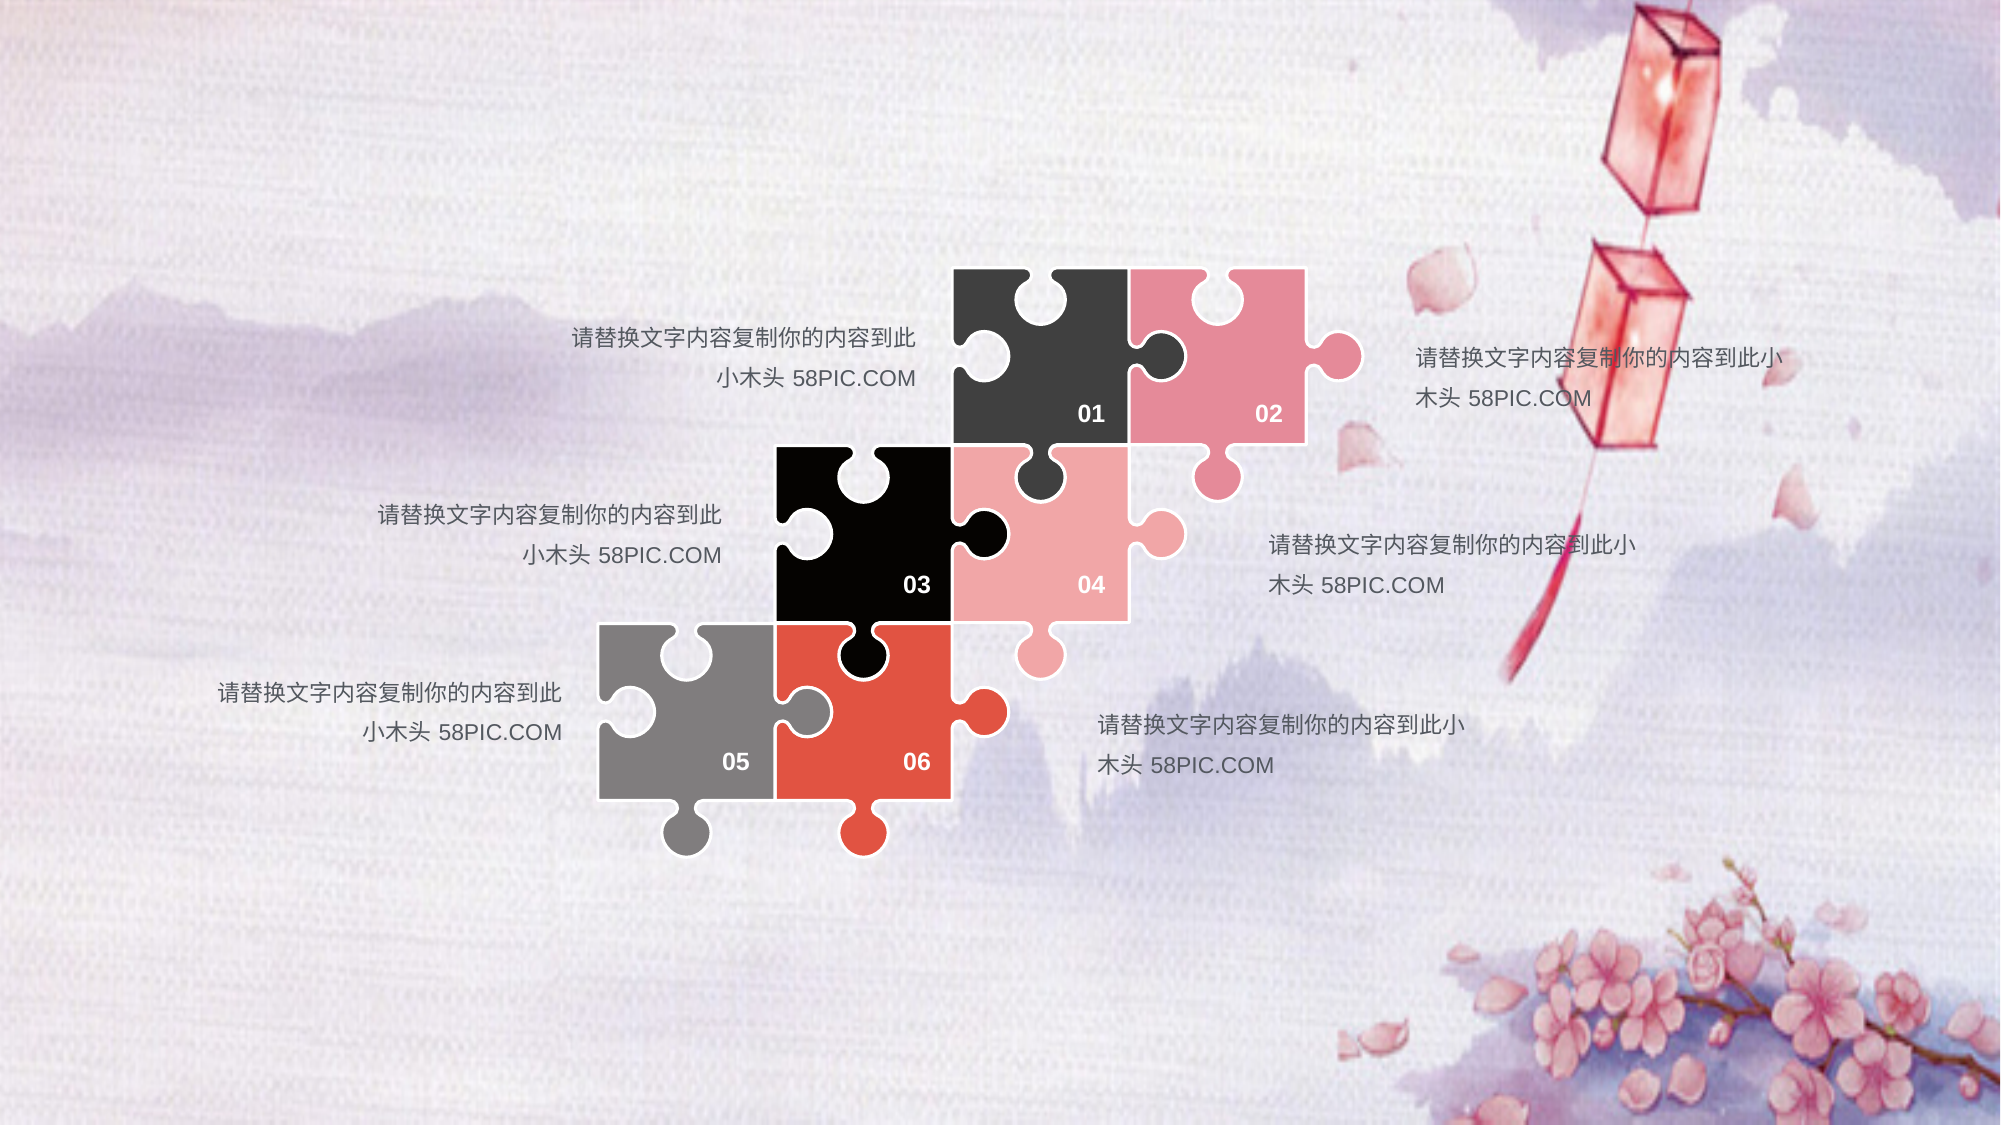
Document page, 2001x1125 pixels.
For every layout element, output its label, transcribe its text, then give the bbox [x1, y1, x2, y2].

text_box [1129, 267, 1364, 502]
picture [0, 0, 2001, 1125]
text_box 请替换文字内容复制你的内容到此小木头58PIC.COM [368, 470, 723, 591]
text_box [774, 445, 1009, 623]
text_box 请替换文字内容复制你的内容到此小木头58PIC.COM [1268, 497, 1645, 623]
text_box 请替换文字内容复制你的内容到此小木头58PIC.COM [562, 292, 917, 414]
text_box 请替换文字内容复制你的内容到此小木头58PIC.COM [1415, 310, 1792, 436]
text_box 请替换文字内容复制你的内容到此小木头58PIC.COM [208, 647, 563, 768]
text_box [1009, 445, 1186, 680]
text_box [597, 623, 832, 858]
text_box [832, 623, 1009, 858]
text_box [952, 267, 1129, 445]
text_box 请替换文字内容复制你的内容到此小木头58PIC.COM [1098, 677, 1474, 803]
